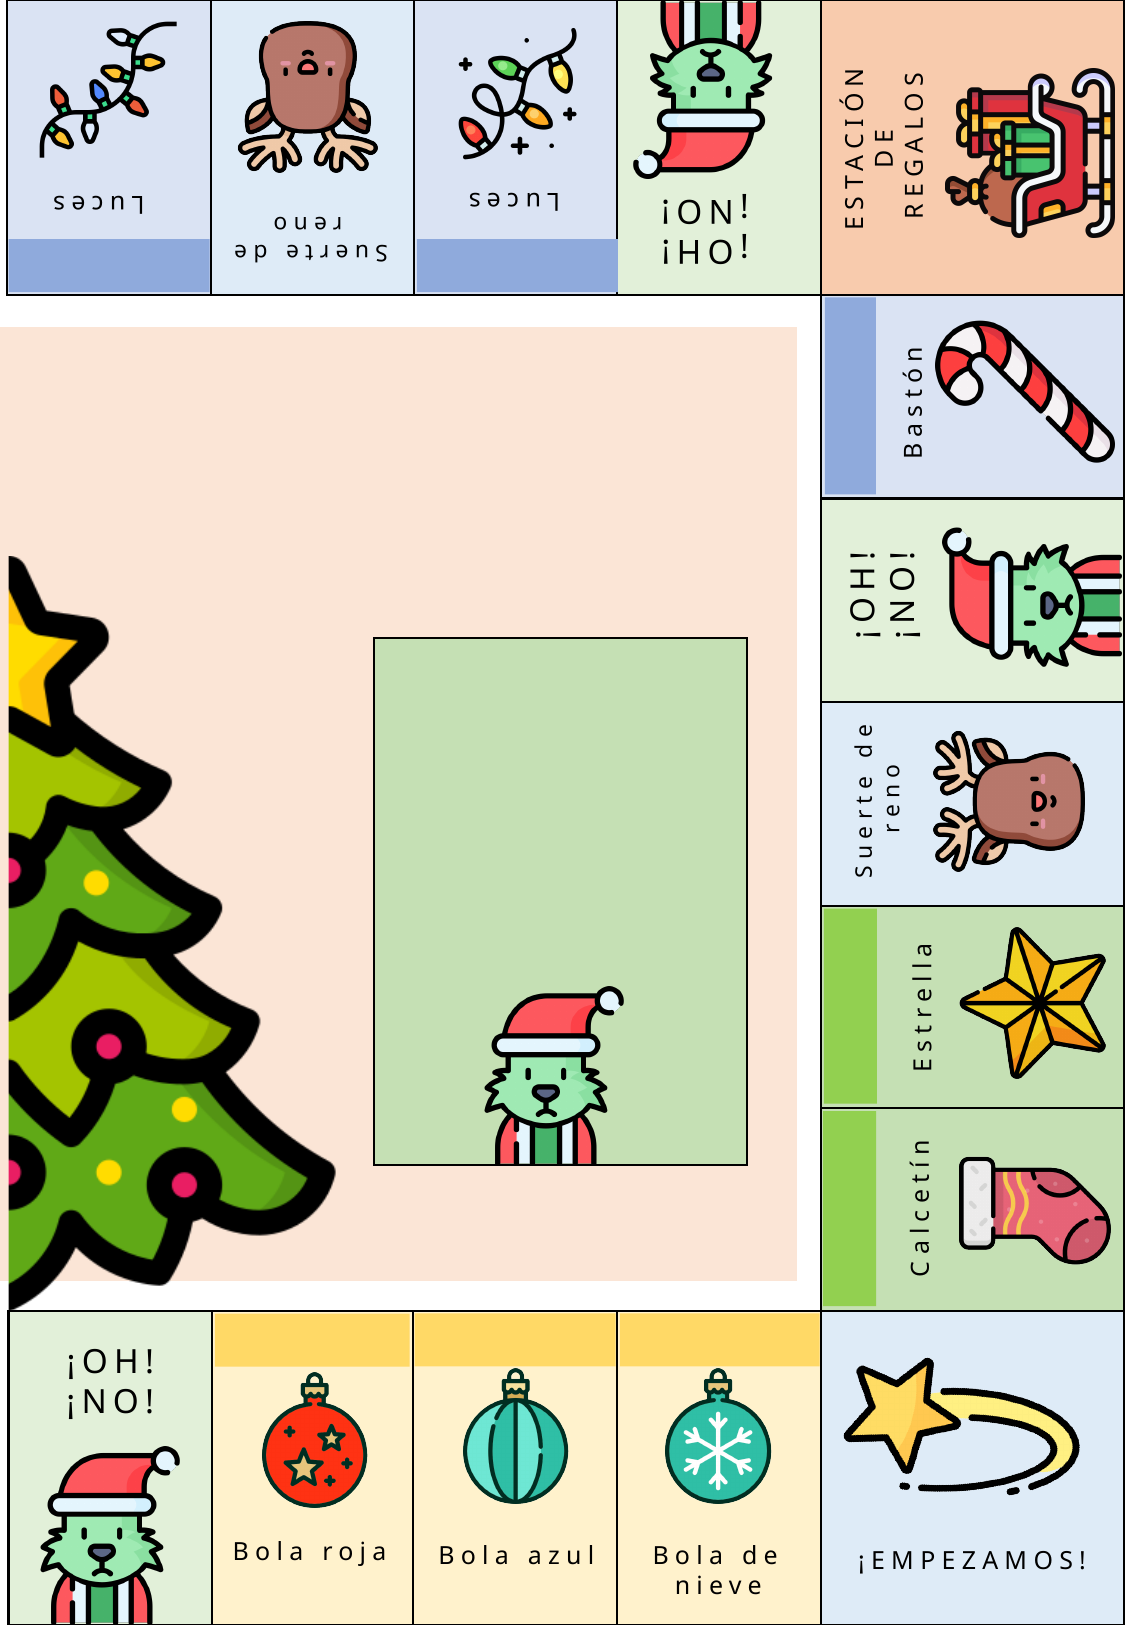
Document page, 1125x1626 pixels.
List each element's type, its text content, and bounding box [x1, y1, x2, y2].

picture [959, 1134, 1111, 1287]
picture [444, 21, 590, 166]
text_box [414, 1312, 617, 1367]
text_box [416, 238, 619, 293]
text_box Bola de nieve [624, 1532, 812, 1607]
text_box [210, 0, 413, 296]
picture [818, 1292, 1104, 1553]
text_box ¡EMPEZAMOS! [830, 1537, 1115, 1582]
text_box [820, 703, 1125, 907]
text_box [616, 1310, 822, 1625]
text_box [619, 1312, 821, 1367]
picture [246, 1372, 382, 1508]
text_box Bola roja [216, 1528, 404, 1573]
text_box [7, 1310, 211, 1625]
text_box ¡OH! ¡NO! [8, 1333, 213, 1428]
picture [448, 1368, 583, 1504]
text_box [6, 0, 210, 296]
text_box ¡OH! ¡NO! [603, 186, 807, 281]
picture [956, 927, 1109, 1079]
text_box [8, 238, 211, 293]
text_box [211, 1310, 412, 1625]
picture [945, 68, 1115, 238]
picture [935, 301, 1115, 481]
text_box [373, 637, 748, 1166]
text_box Bastón [889, 301, 935, 505]
text_box [822, 1312, 1125, 1625]
text_box Suerte de reno [205, 205, 410, 276]
text_box [820, 1109, 896, 1312]
text_box [942, 1109, 1125, 1312]
text_box ESTACIÓN DE REGALOS [830, 29, 936, 263]
text_box [0, 316, 808, 1293]
text_box Luces [5, 183, 193, 229]
text_box [820, 294, 1125, 499]
text_box [824, 296, 877, 495]
text_box ¡OH! ¡NO! [833, 493, 929, 698]
text_box [820, 499, 841, 703]
text_box [944, 907, 1125, 1109]
text_box [214, 1313, 411, 1368]
text_box Bola azul [422, 1532, 611, 1577]
picture [650, 1368, 786, 1504]
picture [8, 552, 357, 1311]
picture [612, 0, 792, 179]
text_box [822, 1110, 877, 1307]
text_box [820, 907, 899, 1109]
text_box [616, 0, 822, 296]
text_box [822, 0, 1125, 294]
text_box Calcetín [896, 1106, 942, 1311]
text_box Suerte de reno [841, 696, 912, 901]
picture [35, 16, 181, 162]
text_box [412, 1310, 616, 1625]
picture [933, 725, 1085, 878]
picture [20, 1446, 200, 1625]
picture [464, 986, 644, 1166]
text_box [413, 0, 616, 296]
text_box Estrella [899, 905, 944, 1110]
text_box Luces [420, 181, 609, 227]
picture [942, 507, 1122, 687]
text_box [823, 908, 878, 1105]
picture [231, 21, 384, 173]
text_box [912, 499, 1125, 703]
